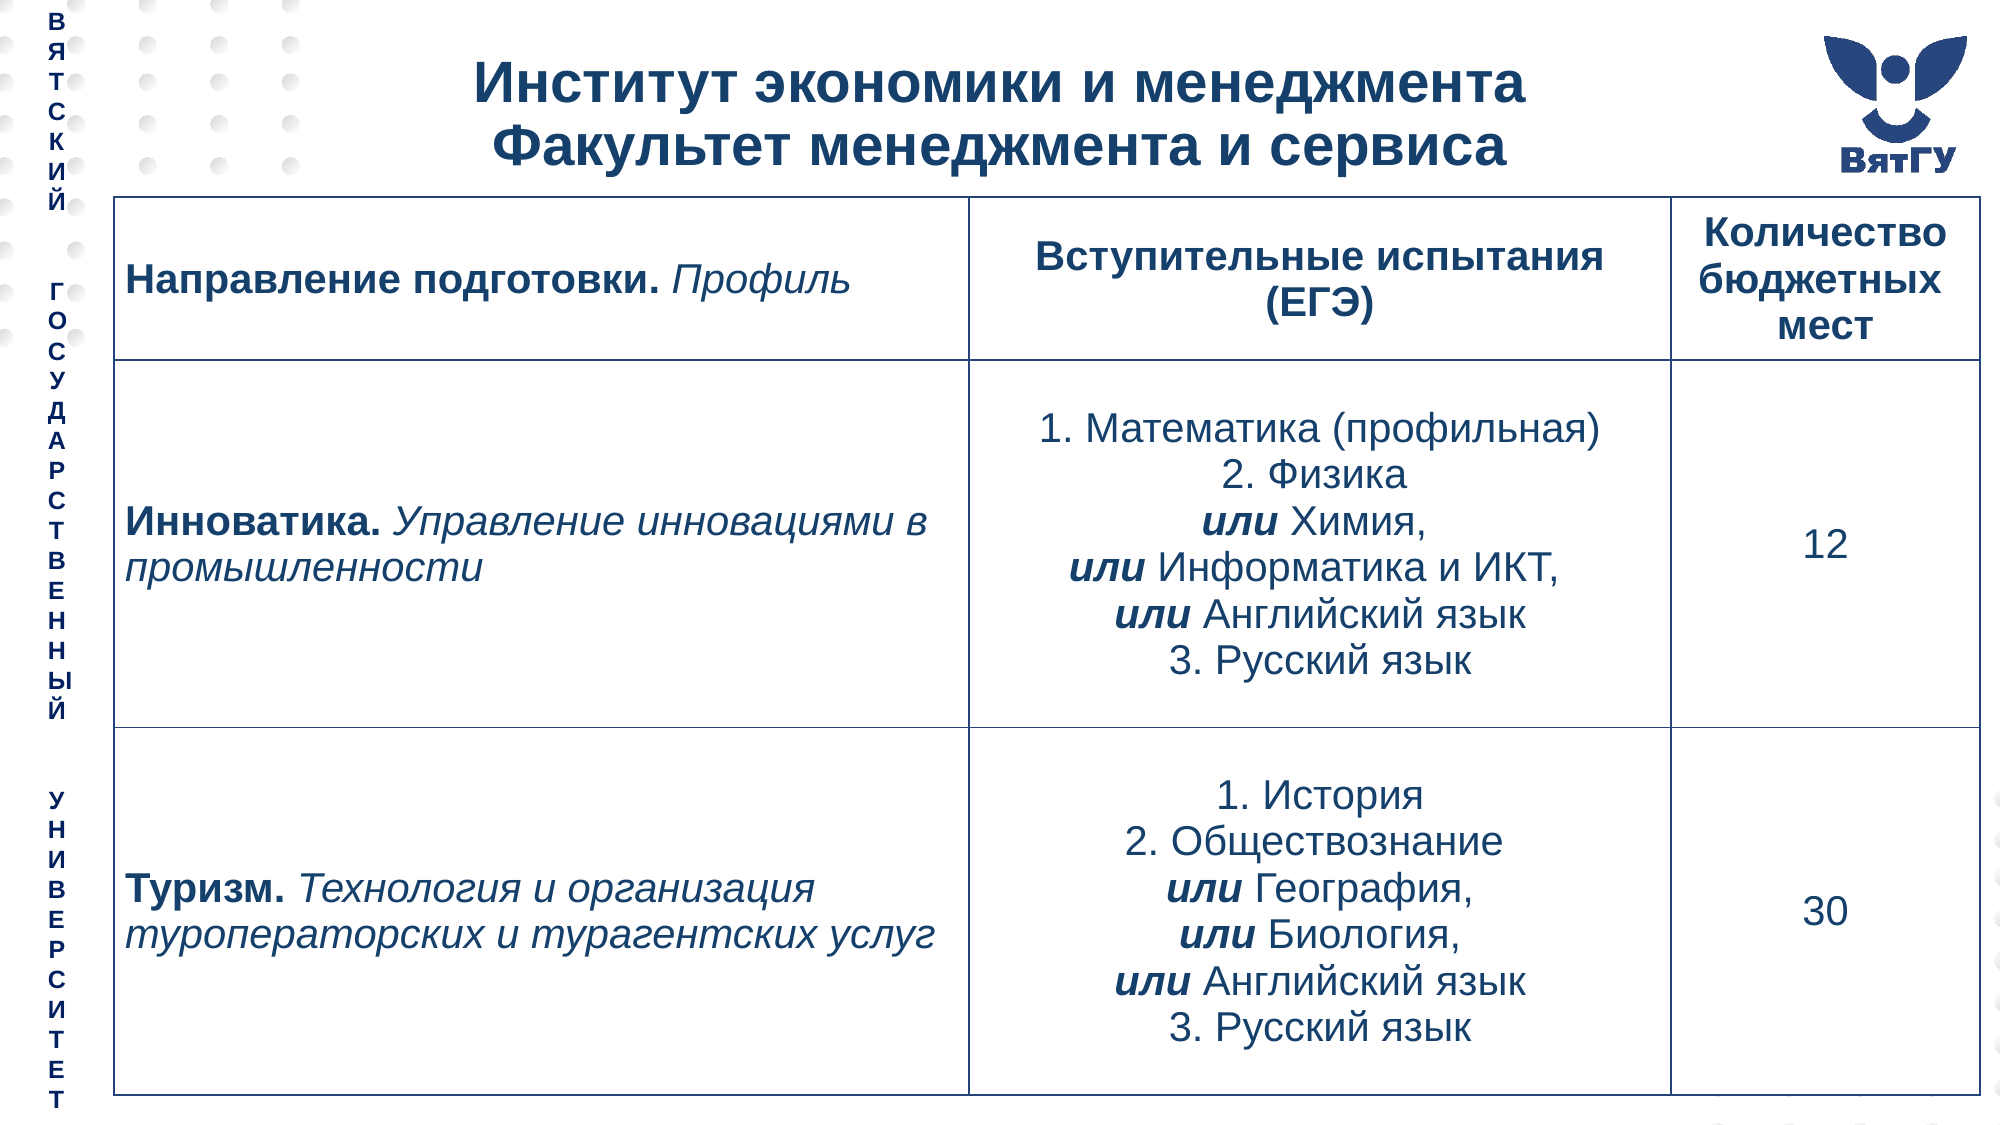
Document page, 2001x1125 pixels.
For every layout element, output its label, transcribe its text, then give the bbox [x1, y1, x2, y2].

table_header Количество бюджетных мест [1672, 198, 1979, 359]
table_cell Инноватика. Управление инновациями в промышленности [115, 361, 968, 727]
table_cell 1. Математика (профильная) 2. Физика или Химия, или Информатика и ИКТ, или Английский язык 3. Русский язык [970, 361, 1670, 727]
table_header Вступительные испытания (ЕГЭ) [970, 198, 1670, 359]
picture [1886, 36, 1967, 173]
table_header Направление подготовки. Профиль [115, 198, 968, 359]
title Институт экономики и менеджмента Факультет менеджмента и сервиса [114, 33, 1886, 196]
table_cell Туризм. Технология и организация туроператорских и турагентских услуг [115, 728, 968, 1094]
table_cell 1. История 2. Обществознание или География, или Биология, или Английский язык 3. Русский язык [970, 728, 1670, 1094]
table_cell 30 [1672, 728, 1979, 1094]
table_cell 12 [1672, 361, 1979, 727]
